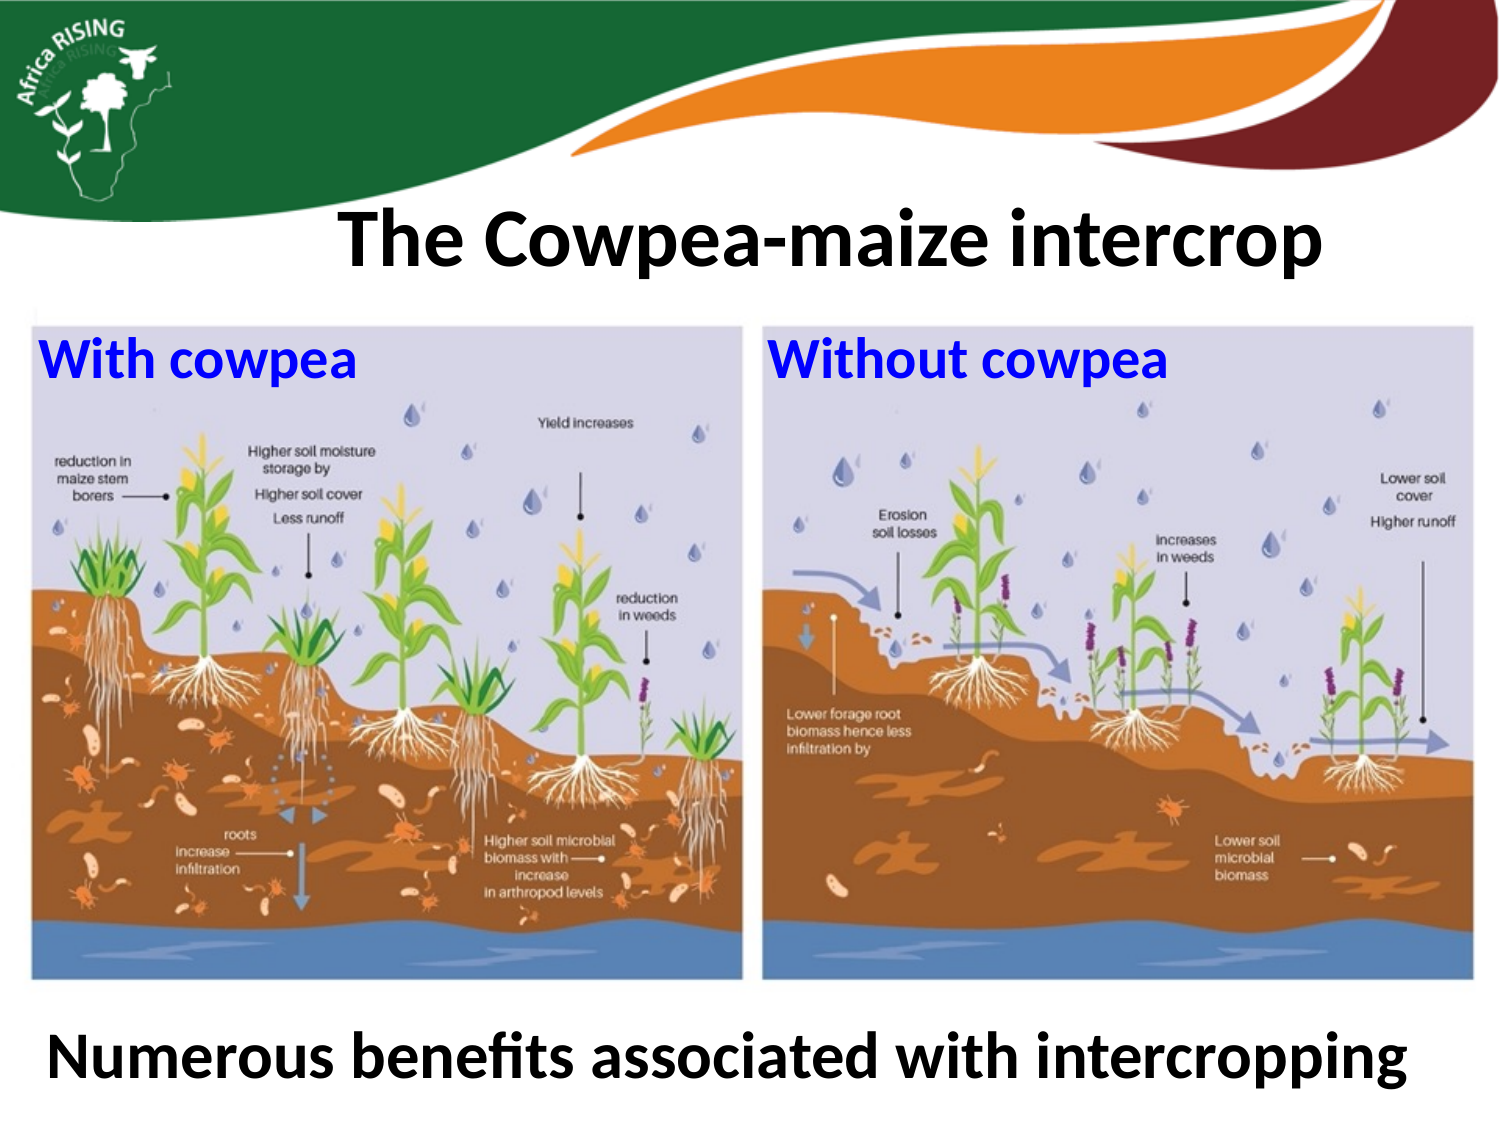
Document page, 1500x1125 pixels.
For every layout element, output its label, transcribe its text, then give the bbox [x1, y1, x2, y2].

text_box Numerous benefits associated with intercropping [32, 1020, 1500, 1099]
picture [0, 291, 1500, 1013]
picture [0, 0, 1499, 222]
title The Cowpea-maize intercrop [162, 177, 1500, 290]
